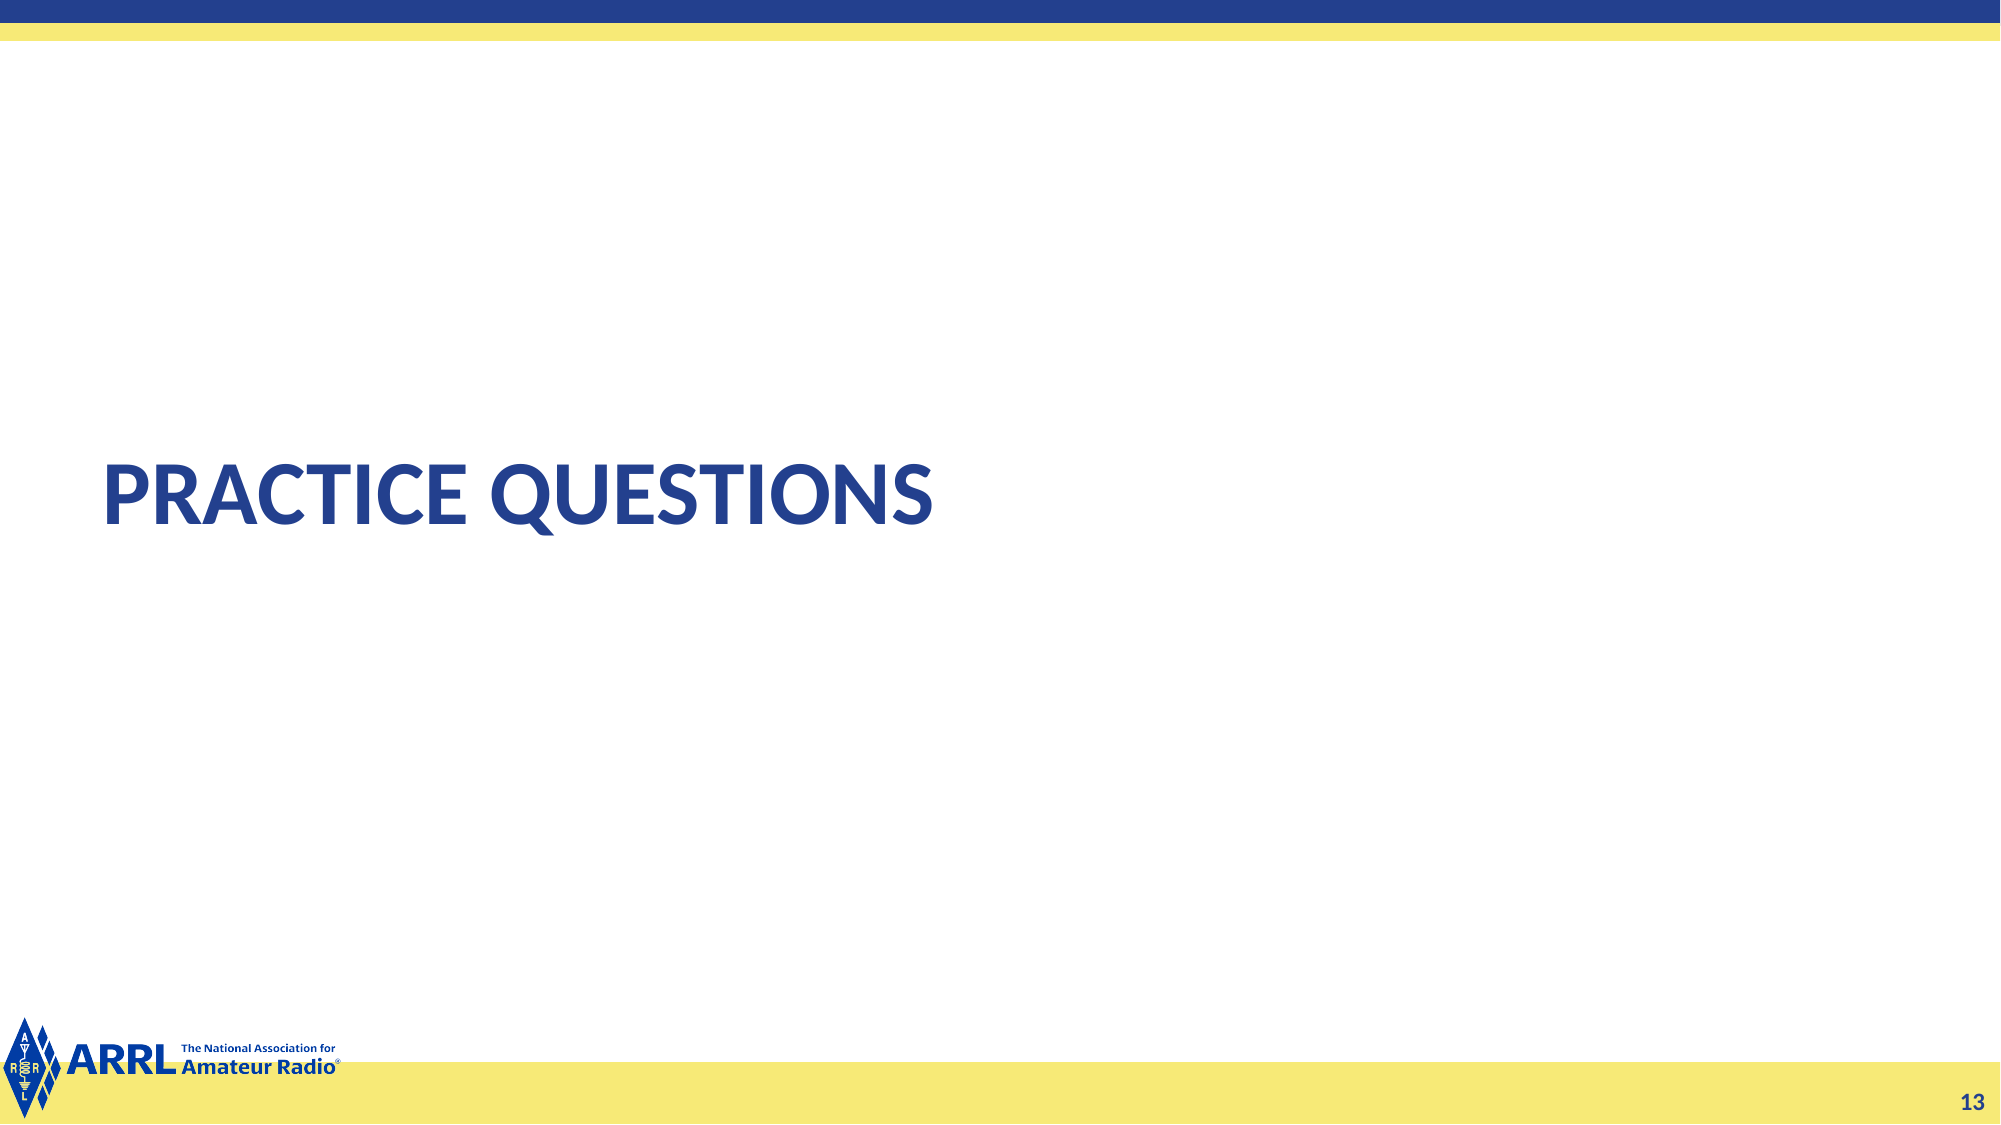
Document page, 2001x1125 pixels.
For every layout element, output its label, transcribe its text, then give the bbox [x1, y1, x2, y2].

picture [1, 1015, 342, 1121]
title PRACTICE QUESTIONS [87, 437, 1888, 625]
